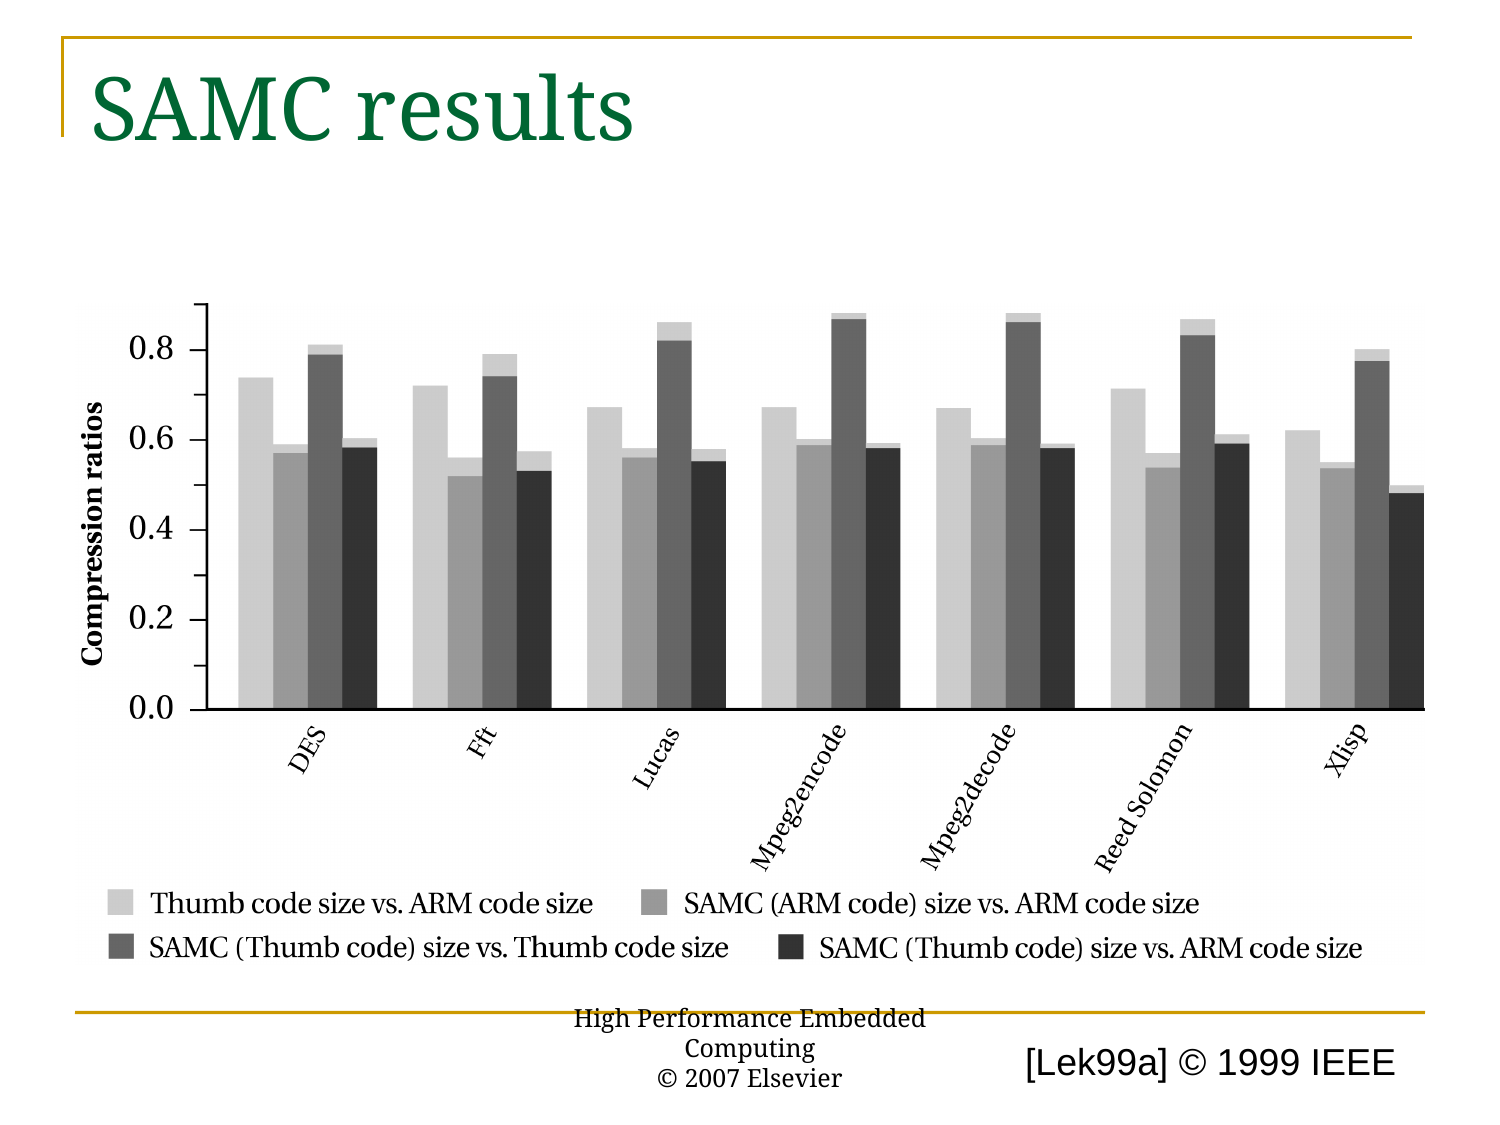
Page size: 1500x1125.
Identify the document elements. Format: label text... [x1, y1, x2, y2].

footer High Performance Embedded Computing © 2007 Elsevier [512, 1025, 988, 1100]
text_box [Lek99a] © 1999 IEEE [1010, 1030, 1412, 1091]
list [74, 303, 1426, 965]
title SAMC results [75, 45, 1425, 233]
